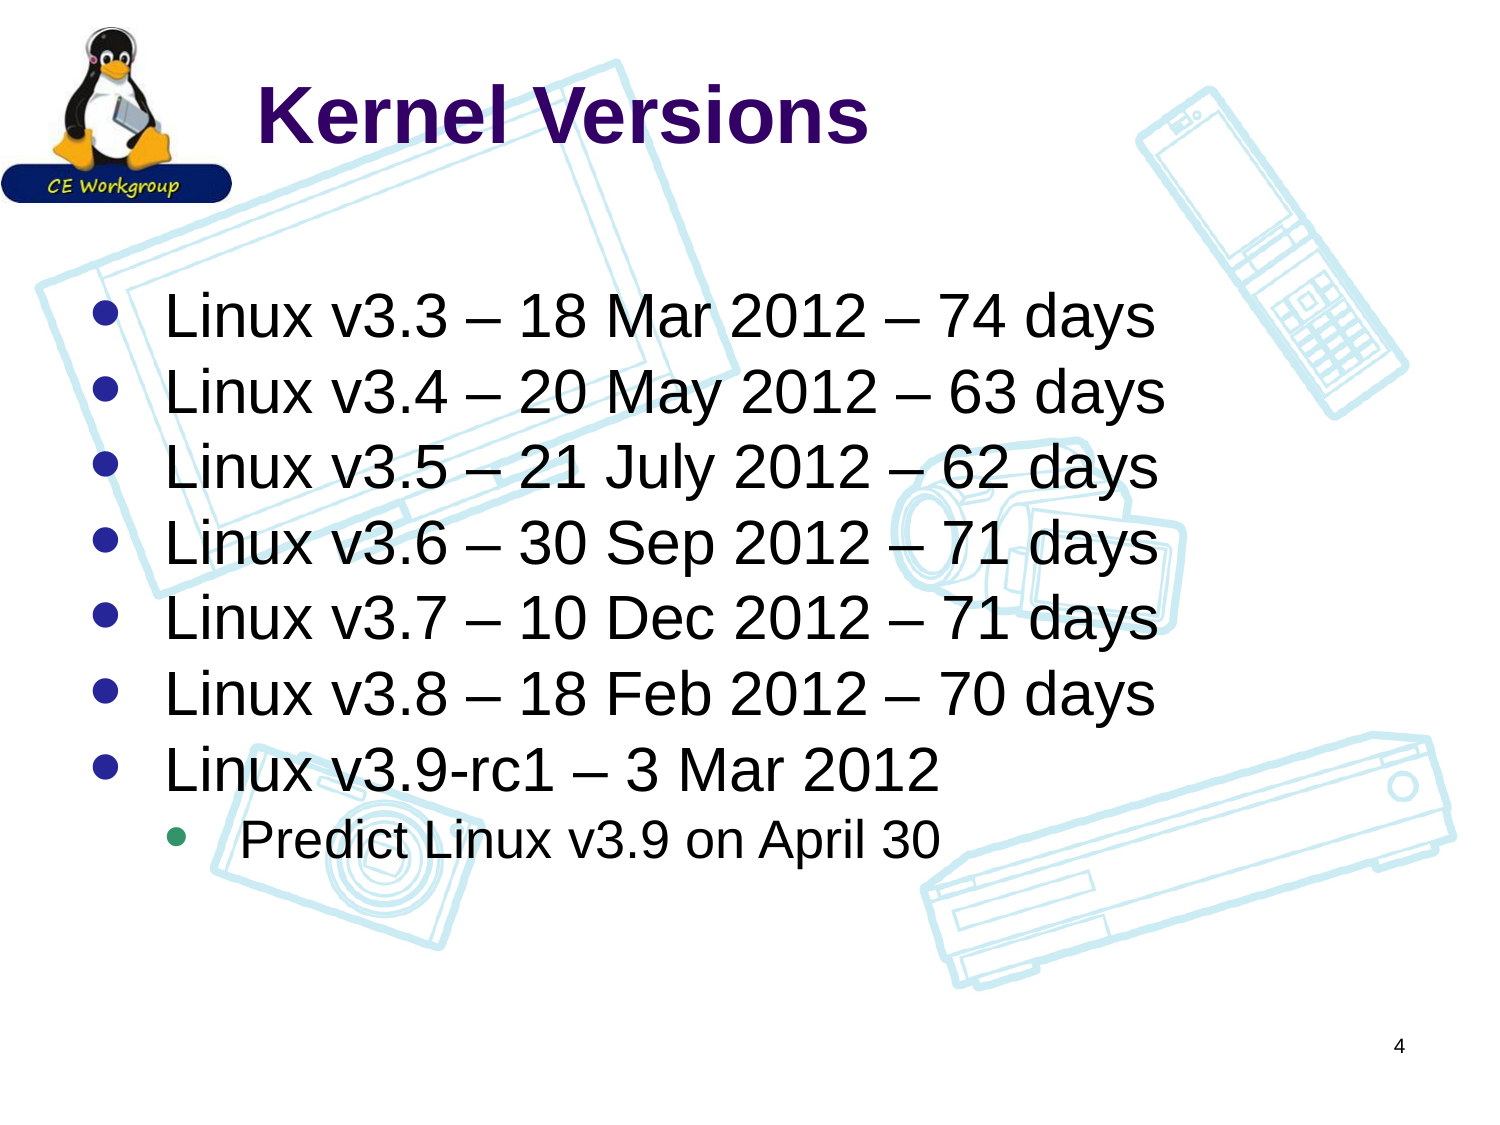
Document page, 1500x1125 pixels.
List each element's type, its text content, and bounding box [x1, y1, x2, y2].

slide_number 4 [1074, 1025, 1420, 1096]
list Linux v3.3 – 18 Mar 2012 – 74 days Linux v3.4 – 20 May 2012 – 63 days Linux v3.5 – 21 July 2012 – 62 days Linux v3.6 – 30 Sep 2012 – 71 days Linux v3.7 – 10 Dec 2012 – 71 days Linux v3.8 – 18 Feb 2012 – 70 days Linux v3.9-rc1 – 3 Mar 2012 Predict Linux v3.9 on April 30 [75, 282, 1420, 1001]
title Kernel Versions [242, 19, 1475, 227]
picture [0, 0, 1500, 1063]
